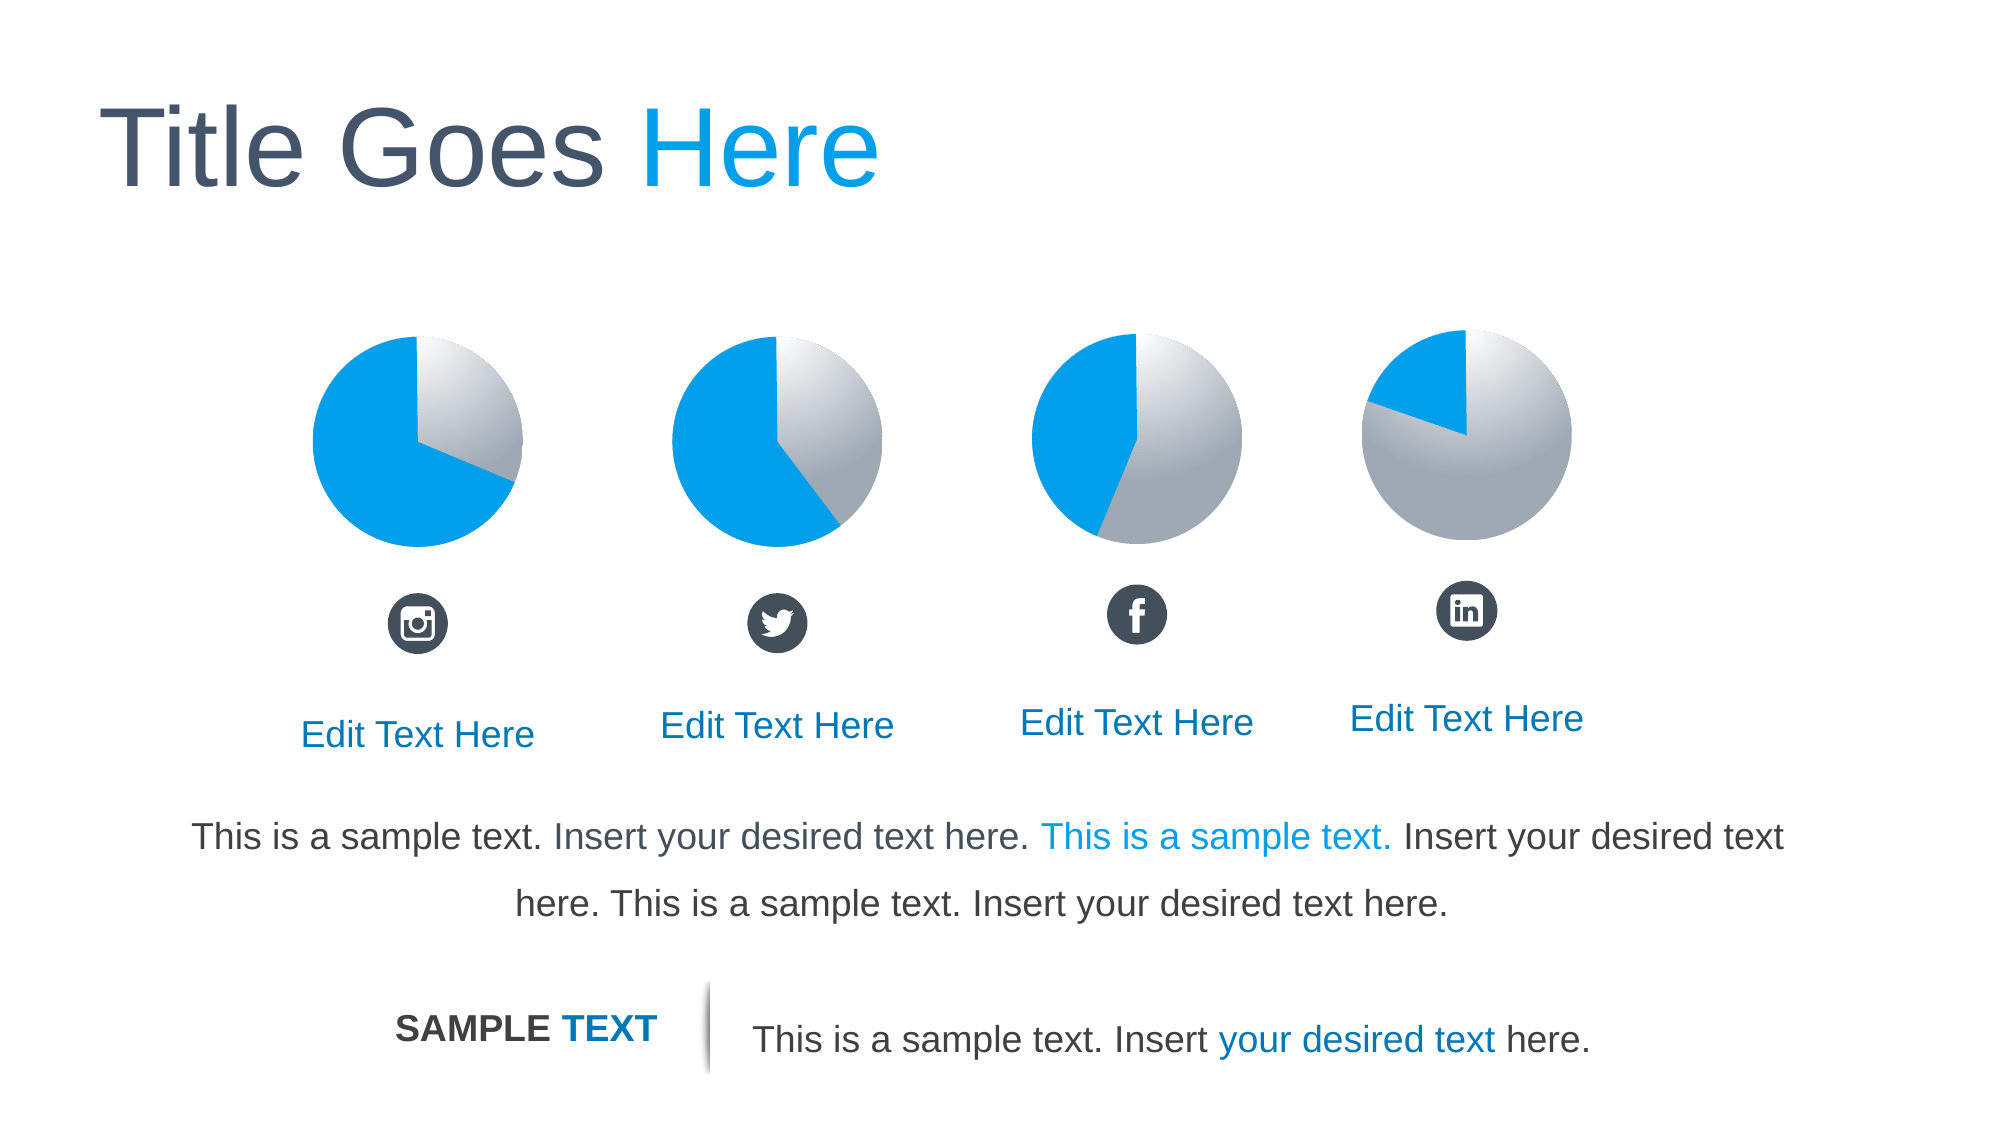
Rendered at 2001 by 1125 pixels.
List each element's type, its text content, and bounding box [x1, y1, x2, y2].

text_box This is a sample text. Insert your desired text here. This is a sample text. Insert your desired text here. This is a sample text. Insert your desired text here. [164, 782, 1811, 932]
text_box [641, 336, 914, 763]
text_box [378, 979, 1622, 1075]
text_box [281, 336, 555, 772]
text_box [1000, 334, 1274, 760]
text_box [1330, 330, 1603, 756]
text_box Title Goes Here [83, 76, 1936, 208]
